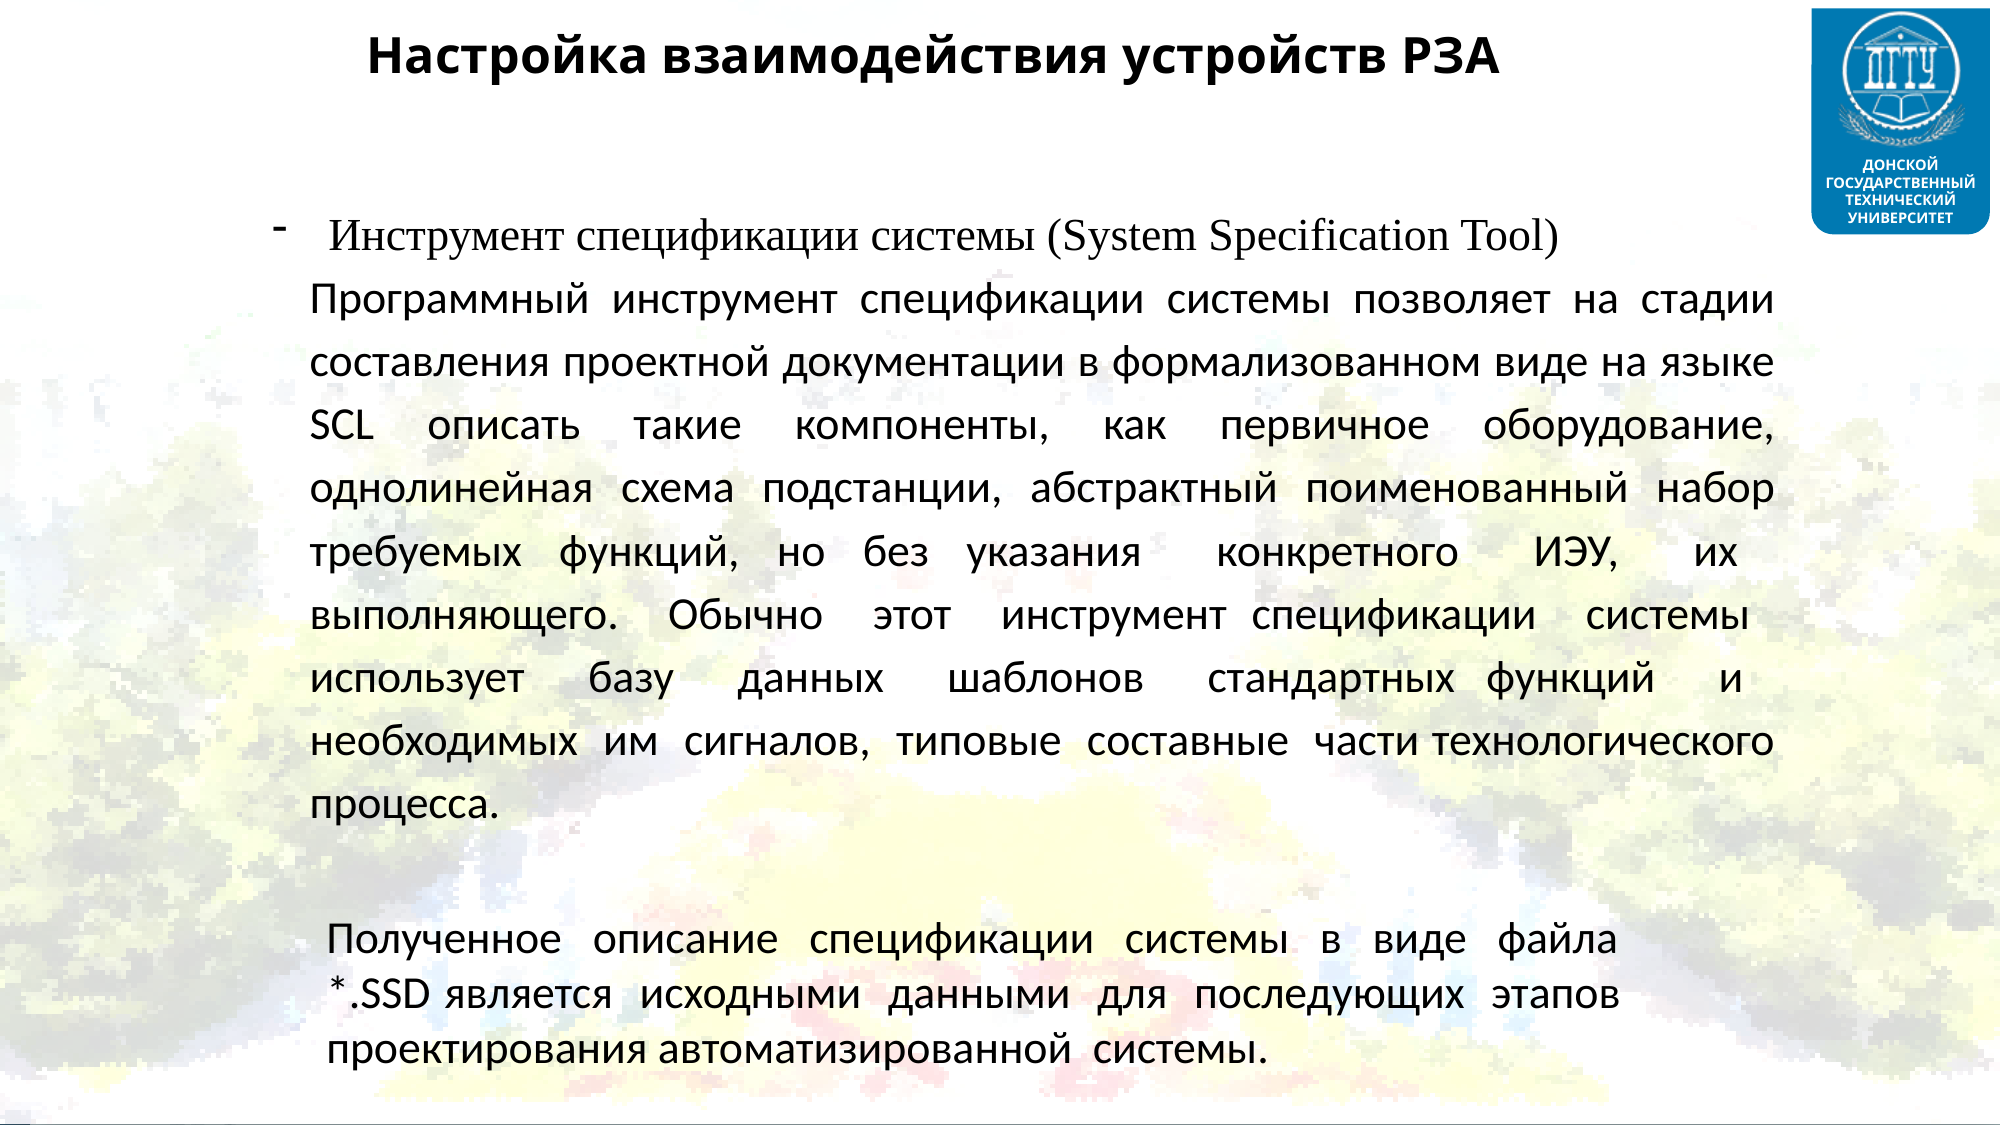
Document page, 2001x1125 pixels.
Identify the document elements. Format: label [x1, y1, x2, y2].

text_box [1801, 8, 2000, 236]
picture [0, 0, 2000, 1125]
